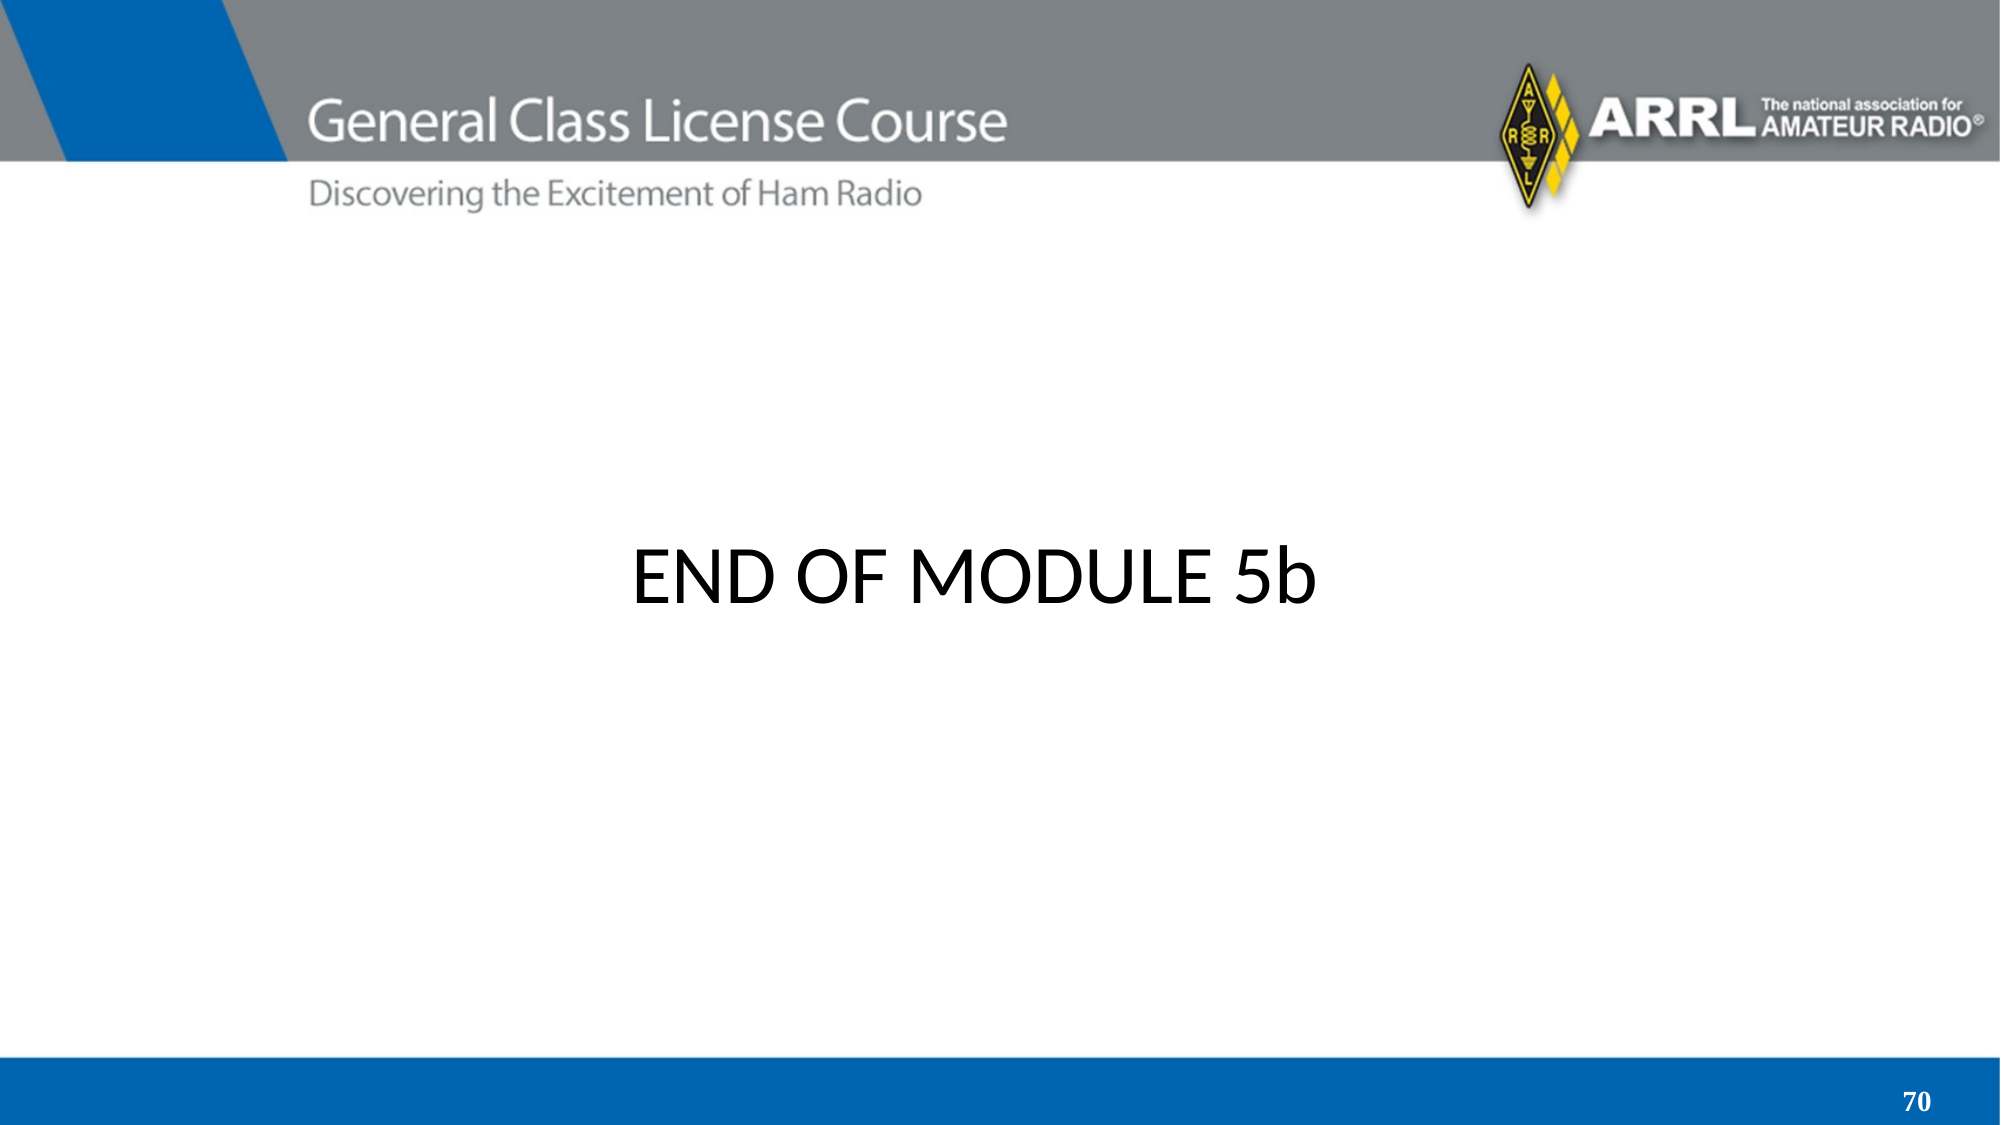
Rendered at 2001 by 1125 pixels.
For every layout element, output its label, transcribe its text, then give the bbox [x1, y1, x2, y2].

picture [0, 0, 2001, 1125]
title END OF MODULE 5b [75, 512, 1875, 700]
